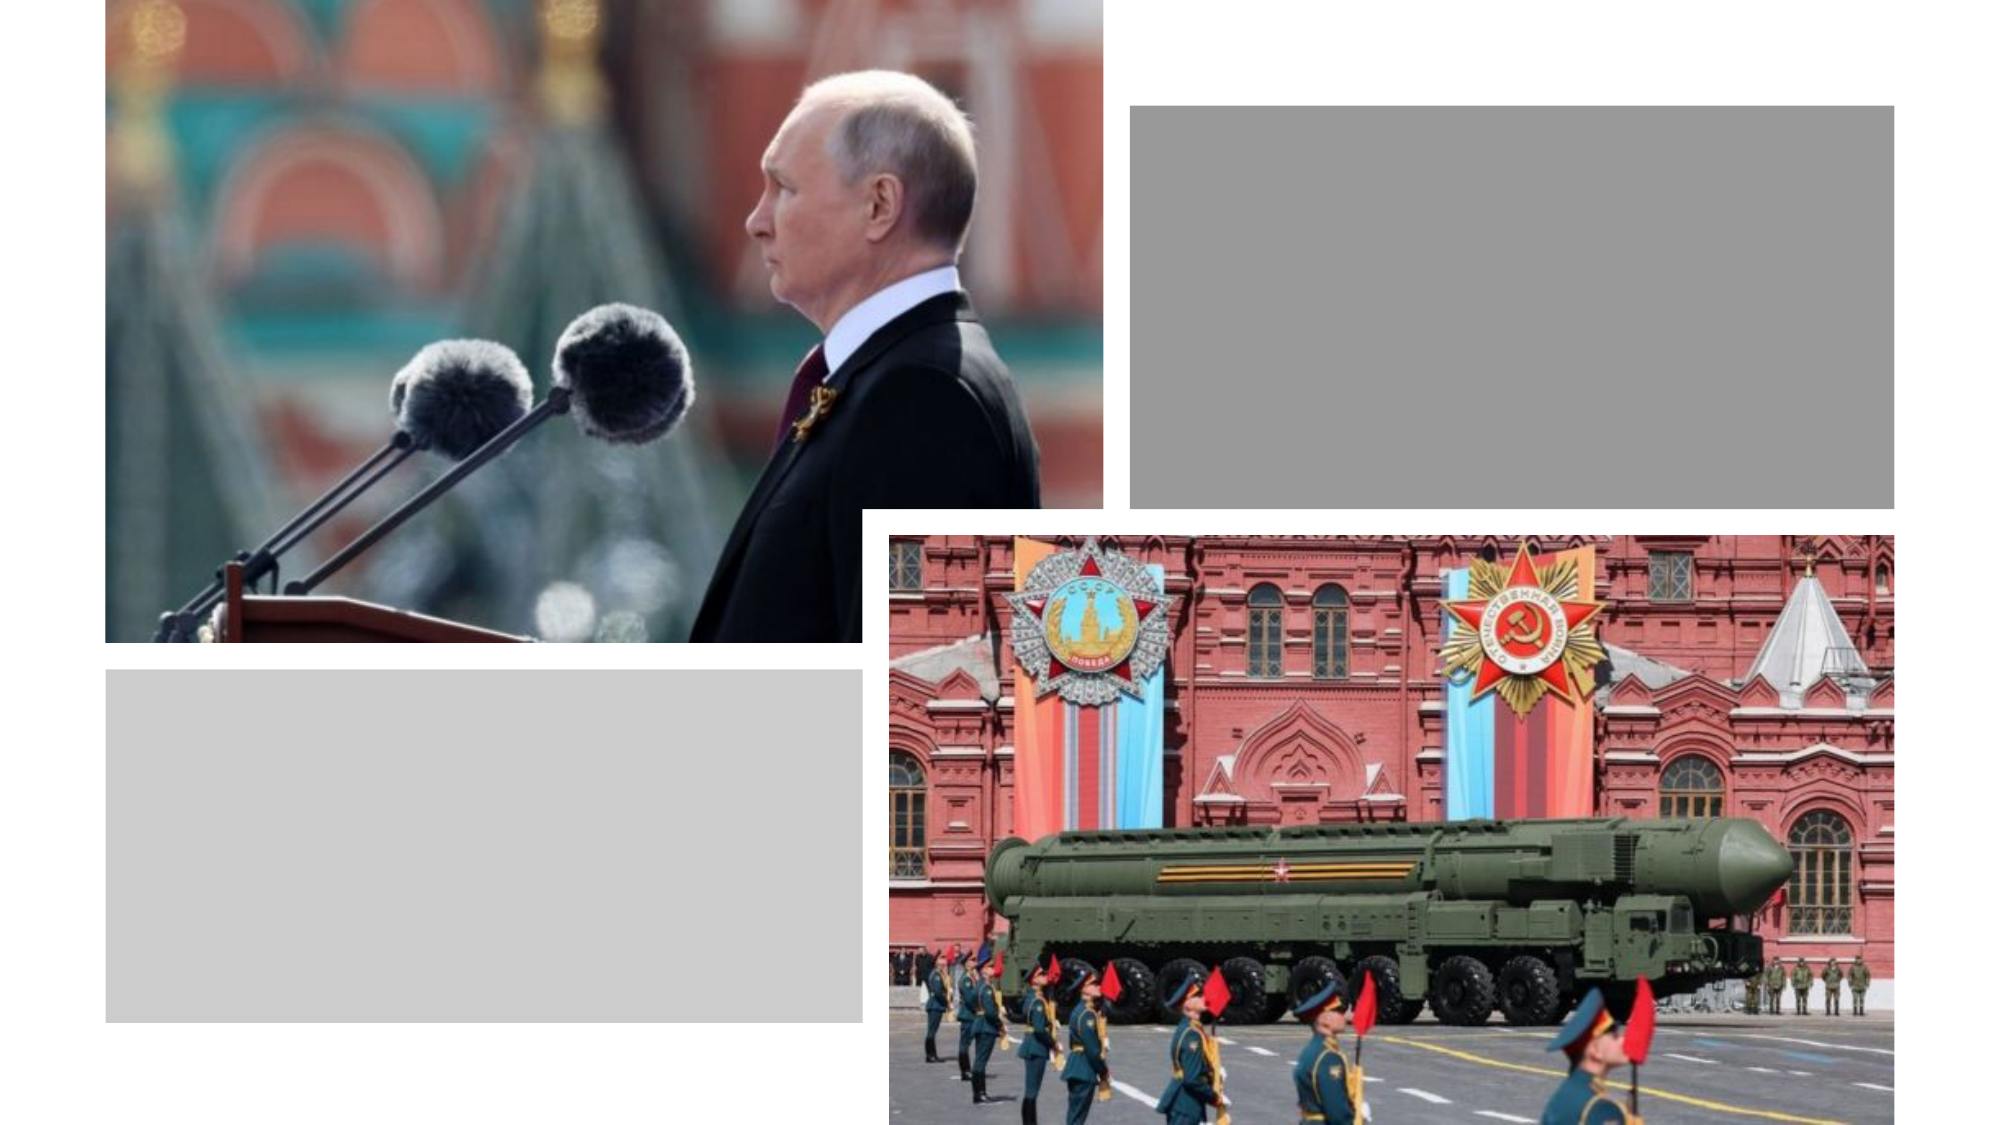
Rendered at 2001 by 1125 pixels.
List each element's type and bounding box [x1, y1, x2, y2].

picture [105, 0, 1895, 1125]
text_box [104, 668, 864, 1024]
text_box [1129, 104, 1895, 510]
